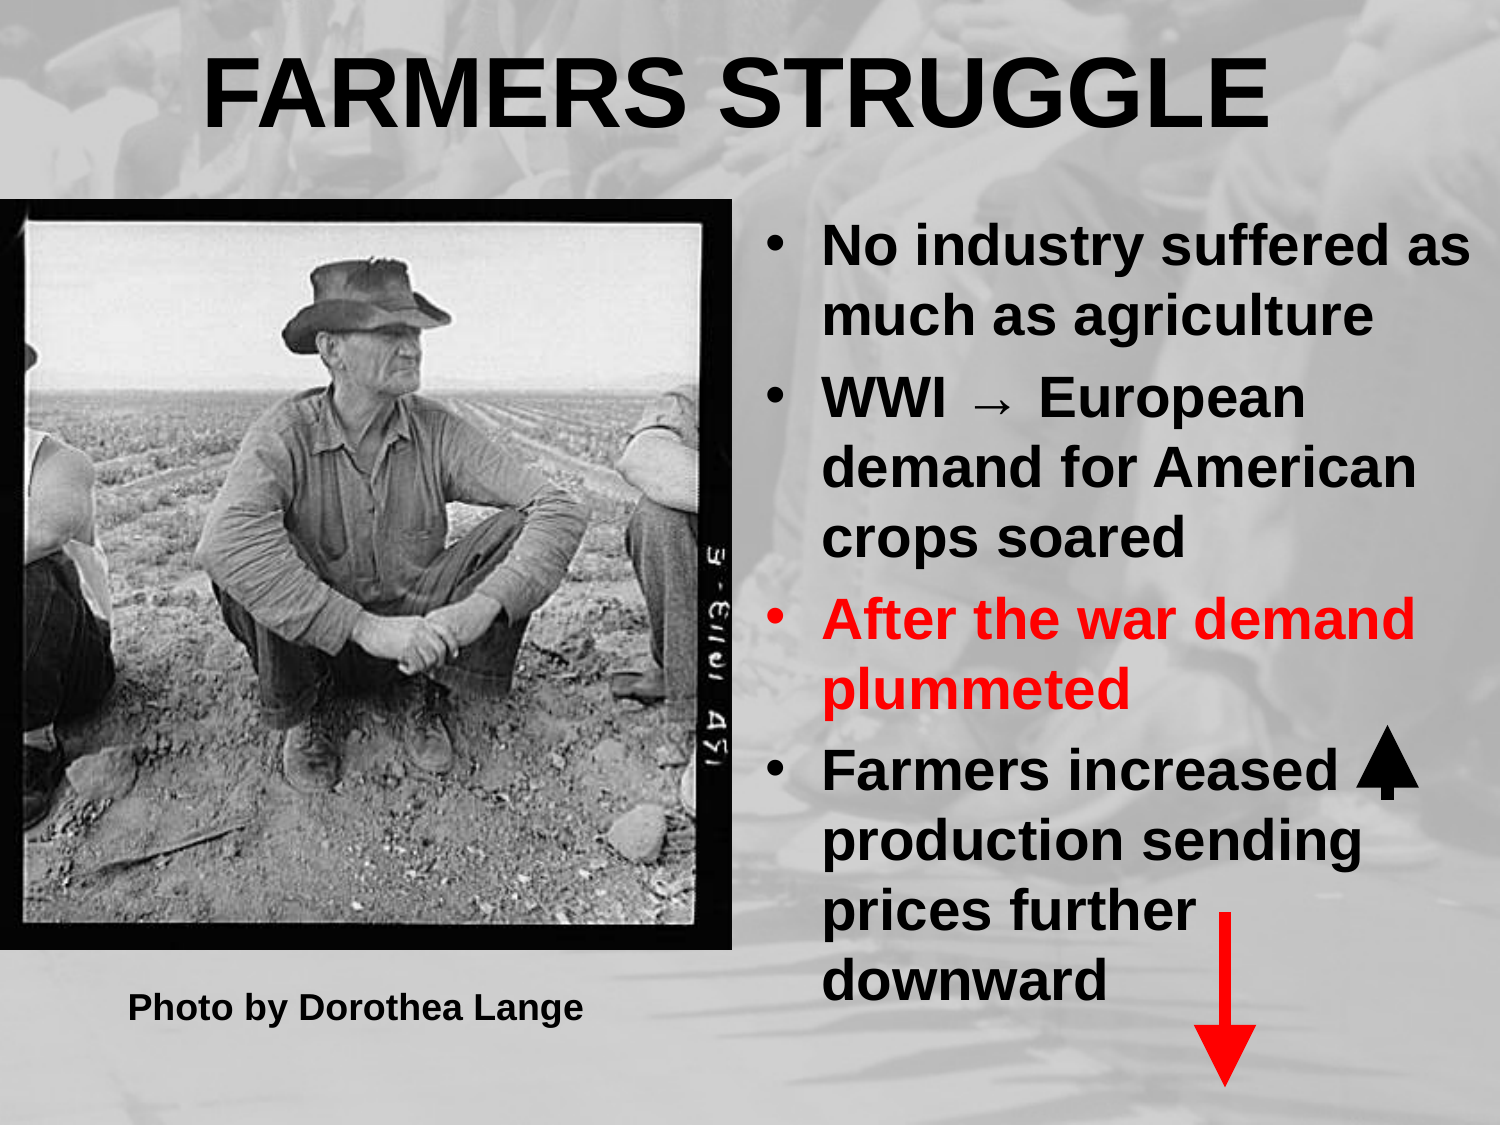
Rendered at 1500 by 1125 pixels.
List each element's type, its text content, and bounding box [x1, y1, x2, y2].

text_box Photo by Dorothea Lange [112, 962, 613, 1038]
list No industry suffered as much as agriculture WWI → European demand for American crops soared After the war demand plummeted Farmers increased production sending prices further downward [750, 200, 1500, 1125]
title FARMERS STRUGGLE [112, 0, 1388, 175]
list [0, 199, 733, 951]
picture [0, 0, 1500, 1125]
